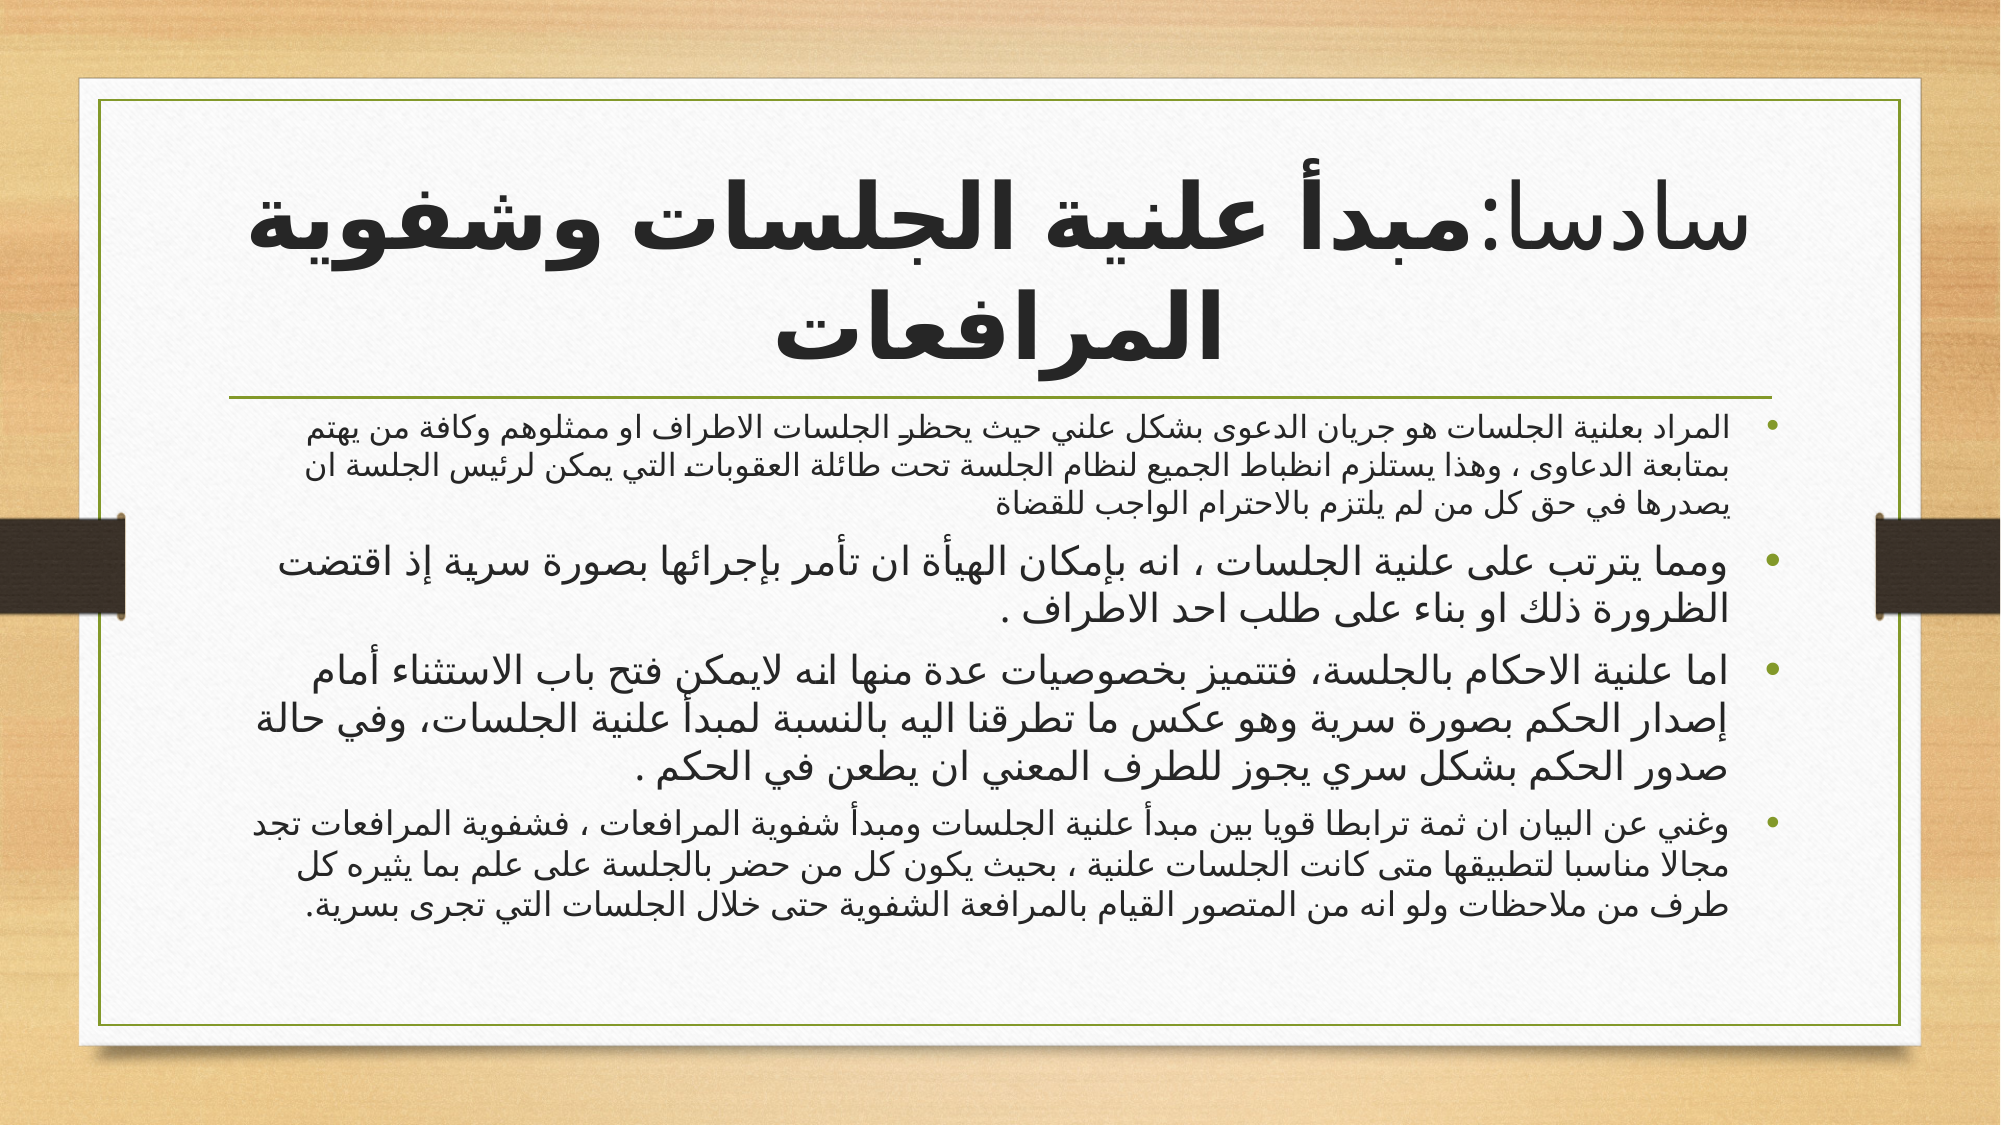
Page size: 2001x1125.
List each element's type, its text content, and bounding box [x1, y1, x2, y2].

title سادسا:مبدأ علنية الجلسات وشفوية المرافعات [212, 161, 1788, 375]
list المراد بعلنية الجلسات هو جريان الدعوى بشكل علني حيث يحظر الجلسات الاطراف او ممثلوهم وكافة من يهتم بمتابعة الدعاوى ، وهذا يستلزم انظباط الجميع لنظام الجلسة تحت طائلة العقوبات التي يمكن لرئيس الجلسة ان يصدرها في حق كل من لم يلتزم بالاحترام الواجب للقضاة ومما يترتب على علنية الجلسات ، انه بإمكان الهيأة ان تأمر بإجرائها بصورة سرية إذ اقتضت الظرورة ذلك او بناء على طلب احد الاطراف . اما علنية الاحكام بالجلسة، فتتميز بخصوصيات عدة منها انه لايمكن فتح باب الاستثناء أمام إصدار الحكم بصورة سرية وهو عكس ما تطرقنا اليه بالنسبة لمبدأ علنية الجلسات، وفي حالة صدور الحكم بشكل سري يجوز للطرف المعني ان يطعن في الحكم . وغني عن البيان ان ثمة ترابطا قويا بين مبدأ علنية الجلسات ومبدأ شفوية المرافعات ، فشفوية المرافعات تجد مجالا مناسبا لتطبيقها متى كانت الجلسات علنية ، بحيث يكون كل من حضر بالجلسة على علم بما يثيره كل طرف من ملاحظات ولو انه من المتصور القيام بالمرافعة الشفوية حتى خلال الجلسات التي تجرى بسرية. [212, 398, 1788, 964]
picture [0, 0, 2001, 1125]
